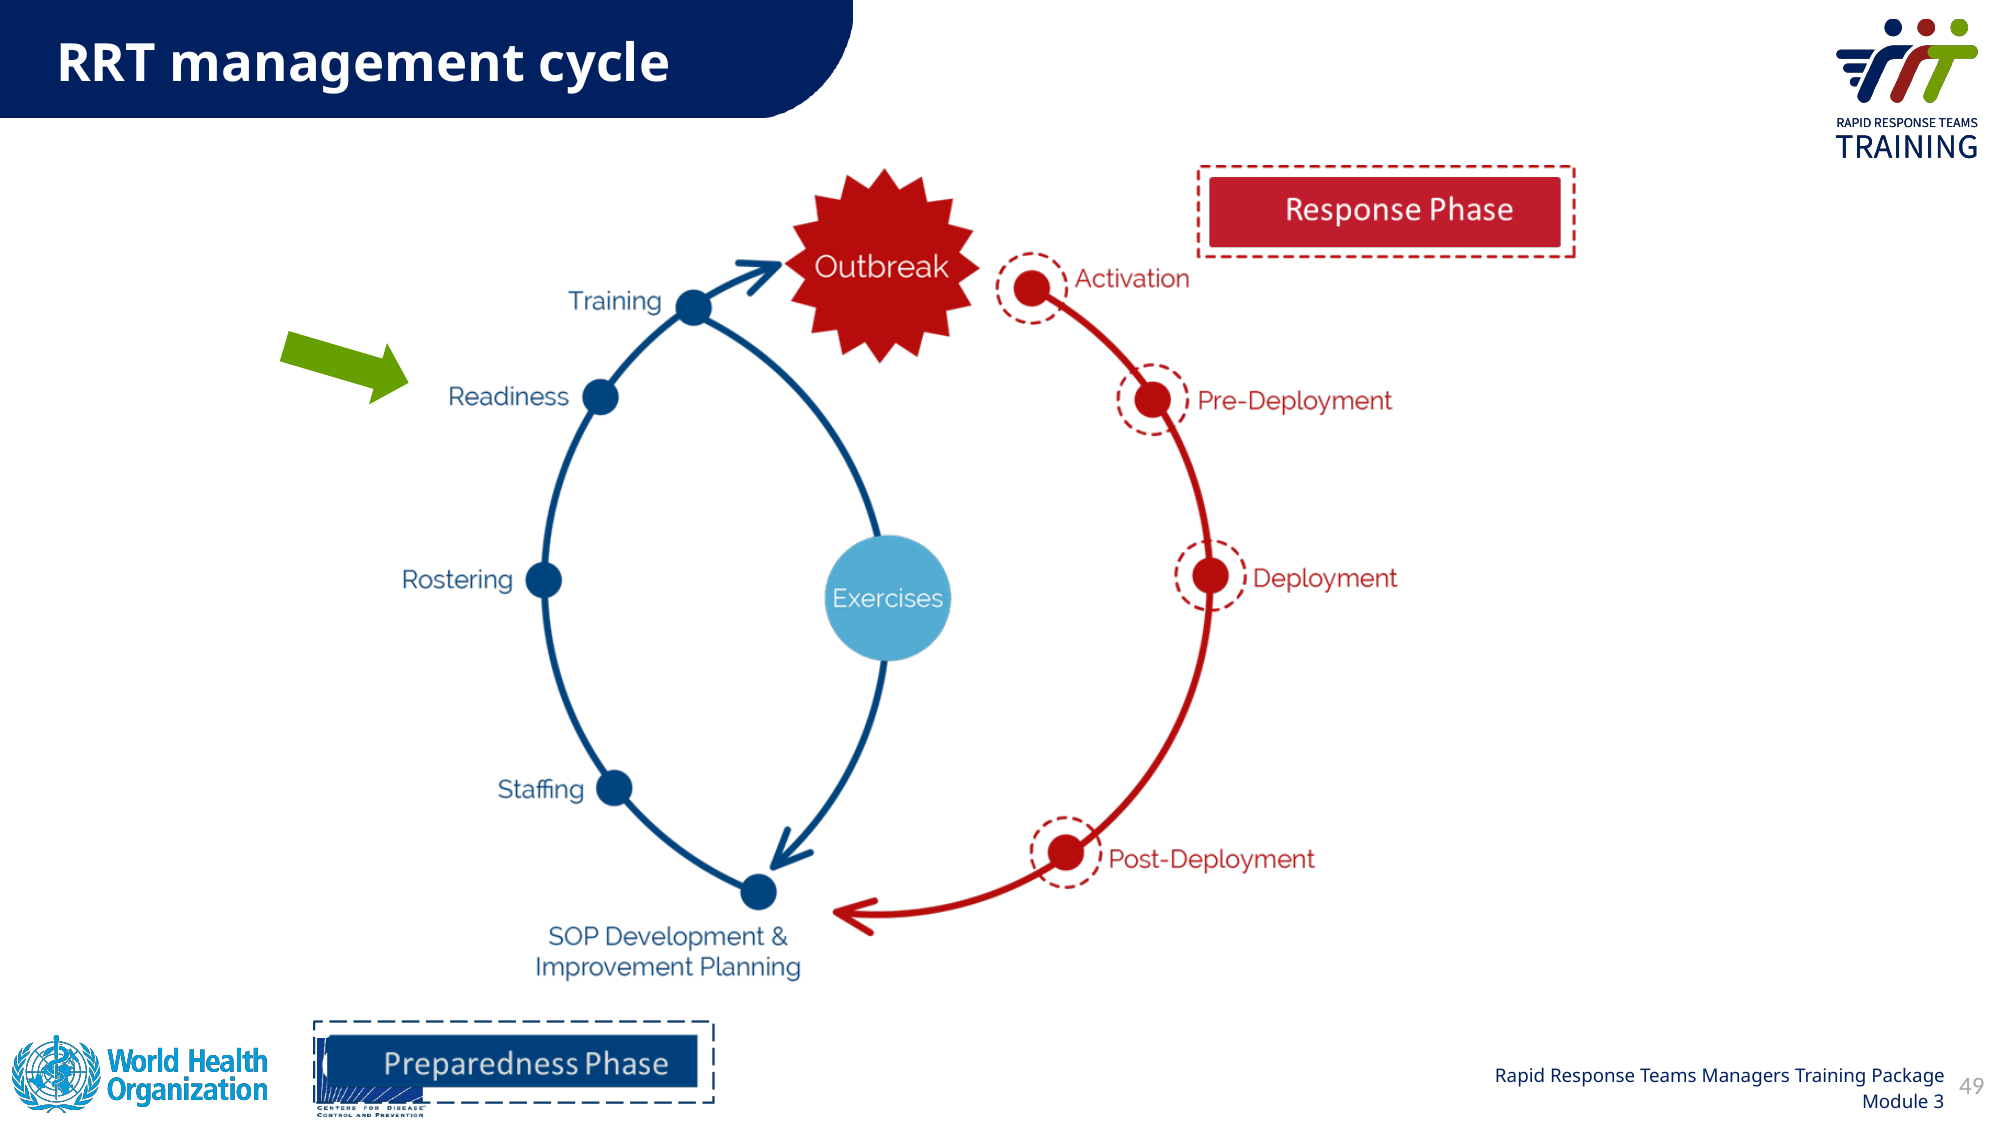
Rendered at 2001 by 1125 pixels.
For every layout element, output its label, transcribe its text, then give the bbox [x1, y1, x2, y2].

picture [36, 1088, 78, 1105]
picture [59, 1035, 267, 1113]
picture [30, 1083, 37, 1091]
text_box [281, 332, 313, 370]
picture [46, 1056, 54, 1062]
picture [34, 1054, 43, 1078]
picture [22, 1062, 26, 1077]
picture [50, 1108, 62, 1113]
picture [1835, 19, 1978, 167]
picture [12, 1083, 48, 1113]
picture [40, 1062, 47, 1070]
picture [12, 1035, 54, 1068]
picture [71, 1053, 90, 1091]
picture [24, 1054, 36, 1087]
picture [313, 165, 1576, 1117]
slide_number 49 [1932, 1061, 2000, 1115]
title RRT management cycle [48, 11, 839, 119]
picture [0, 0, 853, 118]
